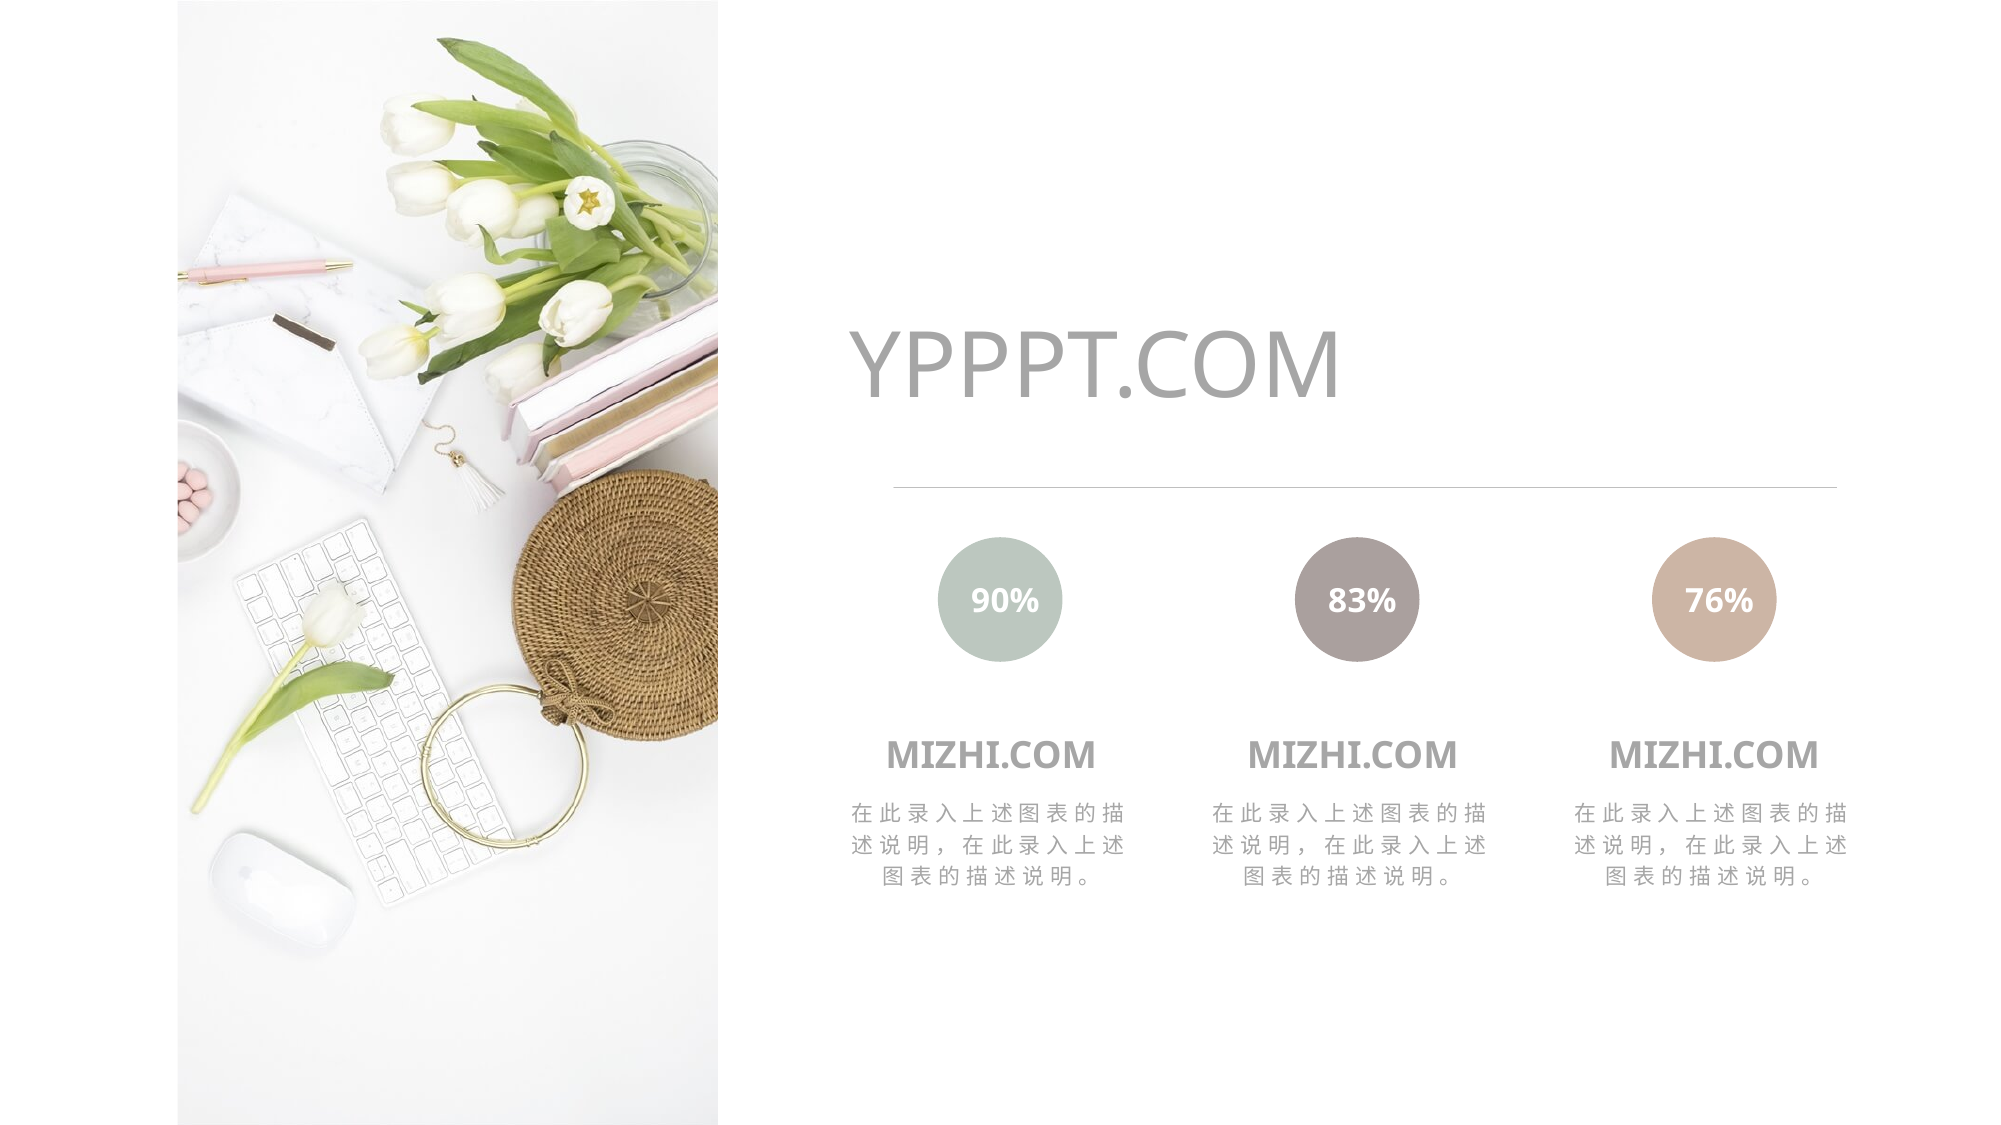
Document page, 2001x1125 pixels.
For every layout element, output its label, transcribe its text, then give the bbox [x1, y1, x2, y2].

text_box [1565, 711, 1863, 888]
text_box 7 6% [1651, 536, 1778, 663]
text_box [1204, 711, 1502, 888]
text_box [842, 711, 1141, 888]
text_box 8 3% [1293, 536, 1421, 663]
text_box YPPPT.COM [815, 296, 1593, 425]
text_box [177, 0, 719, 1125]
text_box 9 0% [936, 536, 1064, 663]
